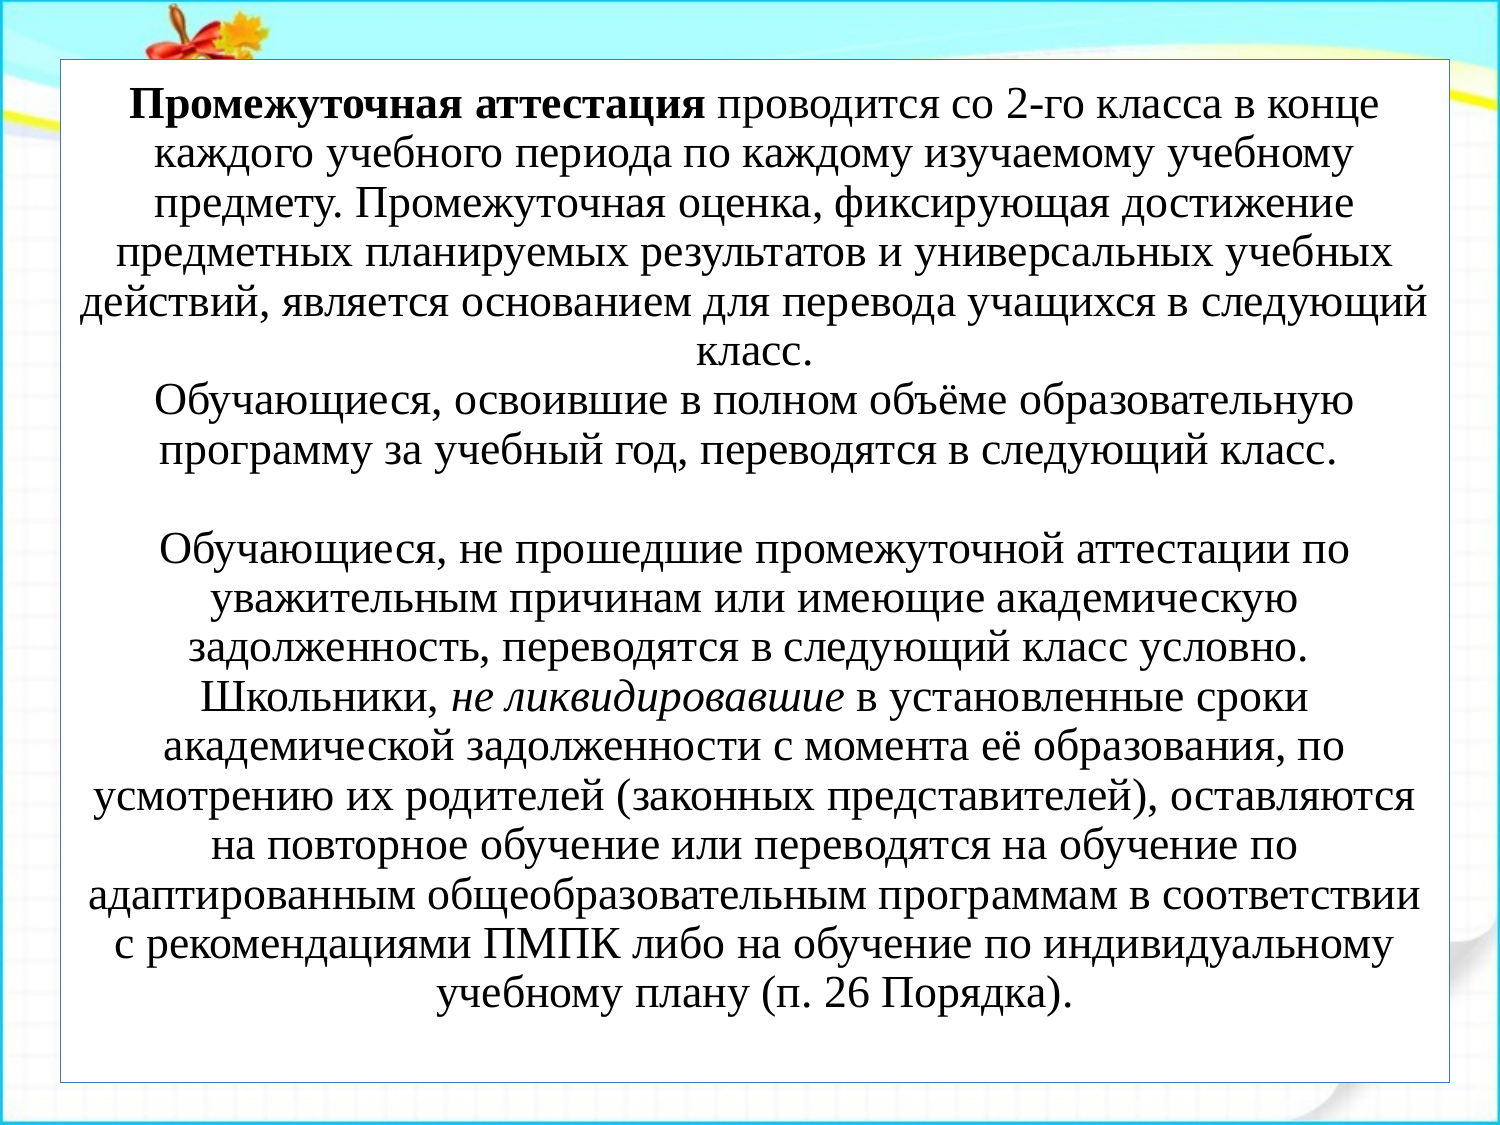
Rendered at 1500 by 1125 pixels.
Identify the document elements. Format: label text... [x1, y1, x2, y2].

title Промежуточная аттестация проводится со 2-го класса в конце каждого учебного периода по каждому изучаемому учебному предмету. Промежуточная оценка, фиксирующая достижение предметных планируемых результатов и универсальных учебных действий, является основанием для перевода учащихся в следующий класс. Обучающиеся, освоившие в полном объёме образовательную программу за учебный год, переводятся в следующий класс. Обучающиеся, не прошедшие промежуточной аттестации по уважительным причинам или имеющие академическую задолженность, переводятся в следующий класс условно. Школьники, не ликвидировавшие в установленные сроки академической задолженности с момента её образования, по усмотрению их родителей (законных представителей), оставляются на повторное обучение или переводятся на обучение по адаптированным общеобразовательным программам в соответствии с рекомендациями ПМПК либо на обучение по индивидуальному учебному плану (п. 26 Порядка). [60, 59, 1450, 1083]
picture [0, 0, 1500, 1125]
